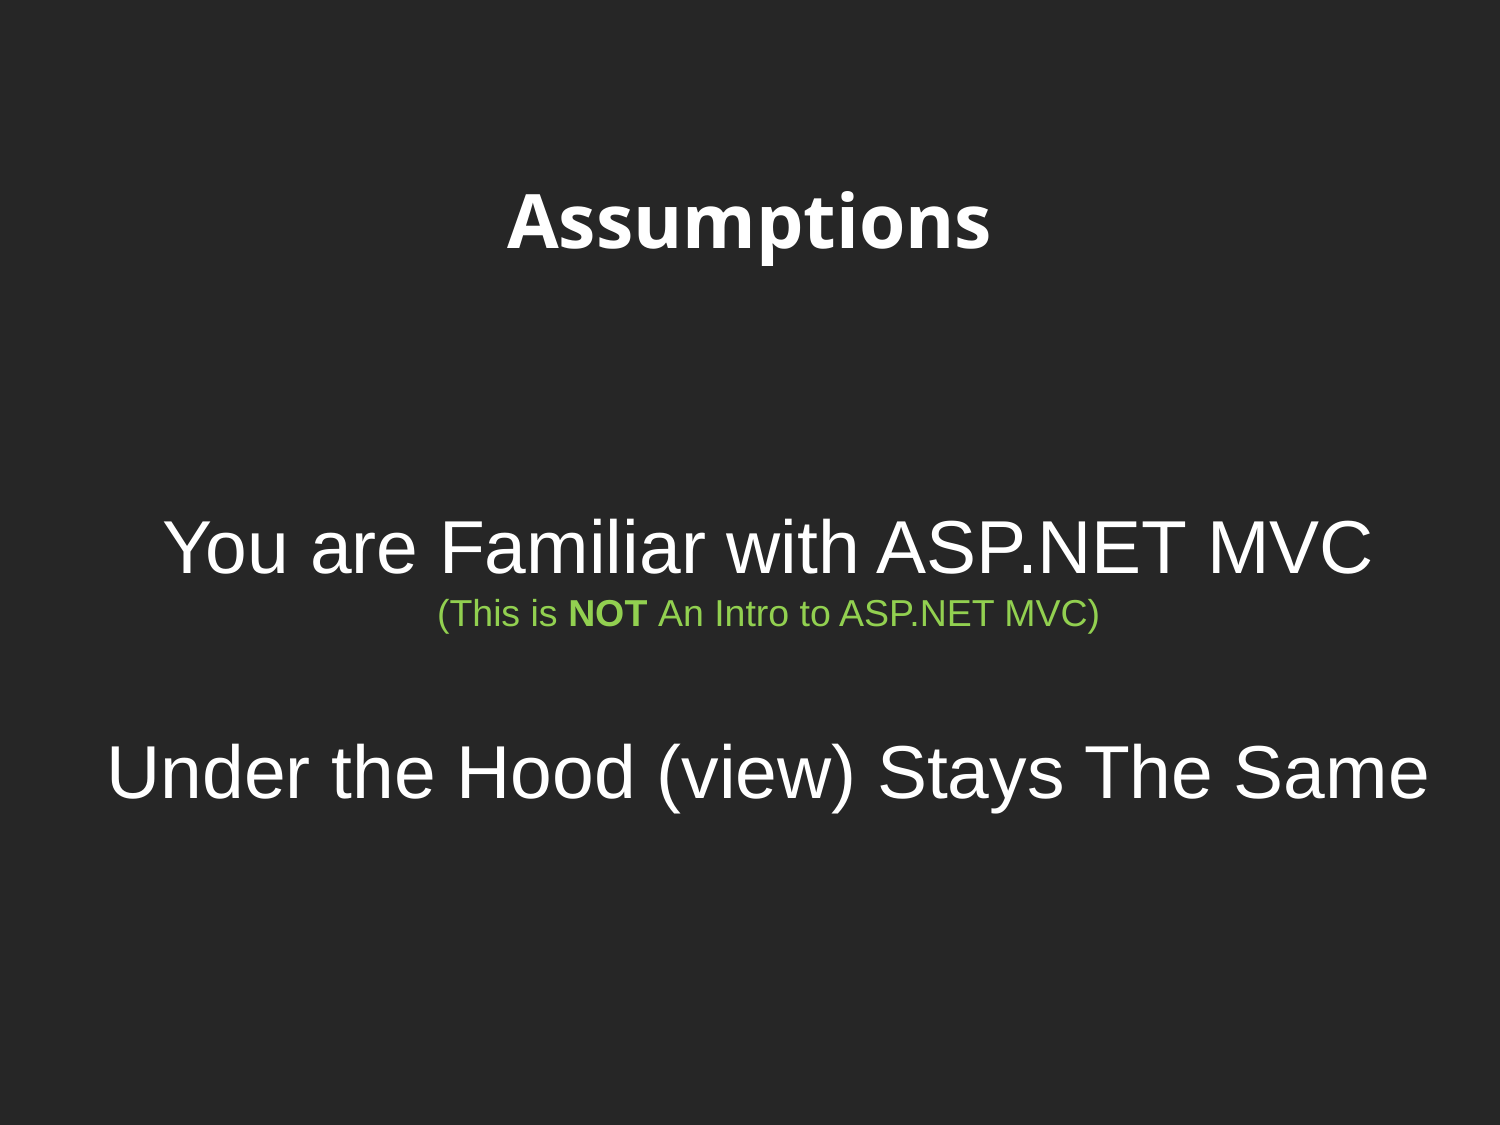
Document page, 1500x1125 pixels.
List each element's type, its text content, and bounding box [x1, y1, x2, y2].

text_box You are Familiar with ASP.NET MVC (This is NOT An Intro to ASP.NET MVC) Under the Hood (view) Stays The Same [0, 324, 1463, 988]
title Assumptions [74, 124, 1426, 313]
